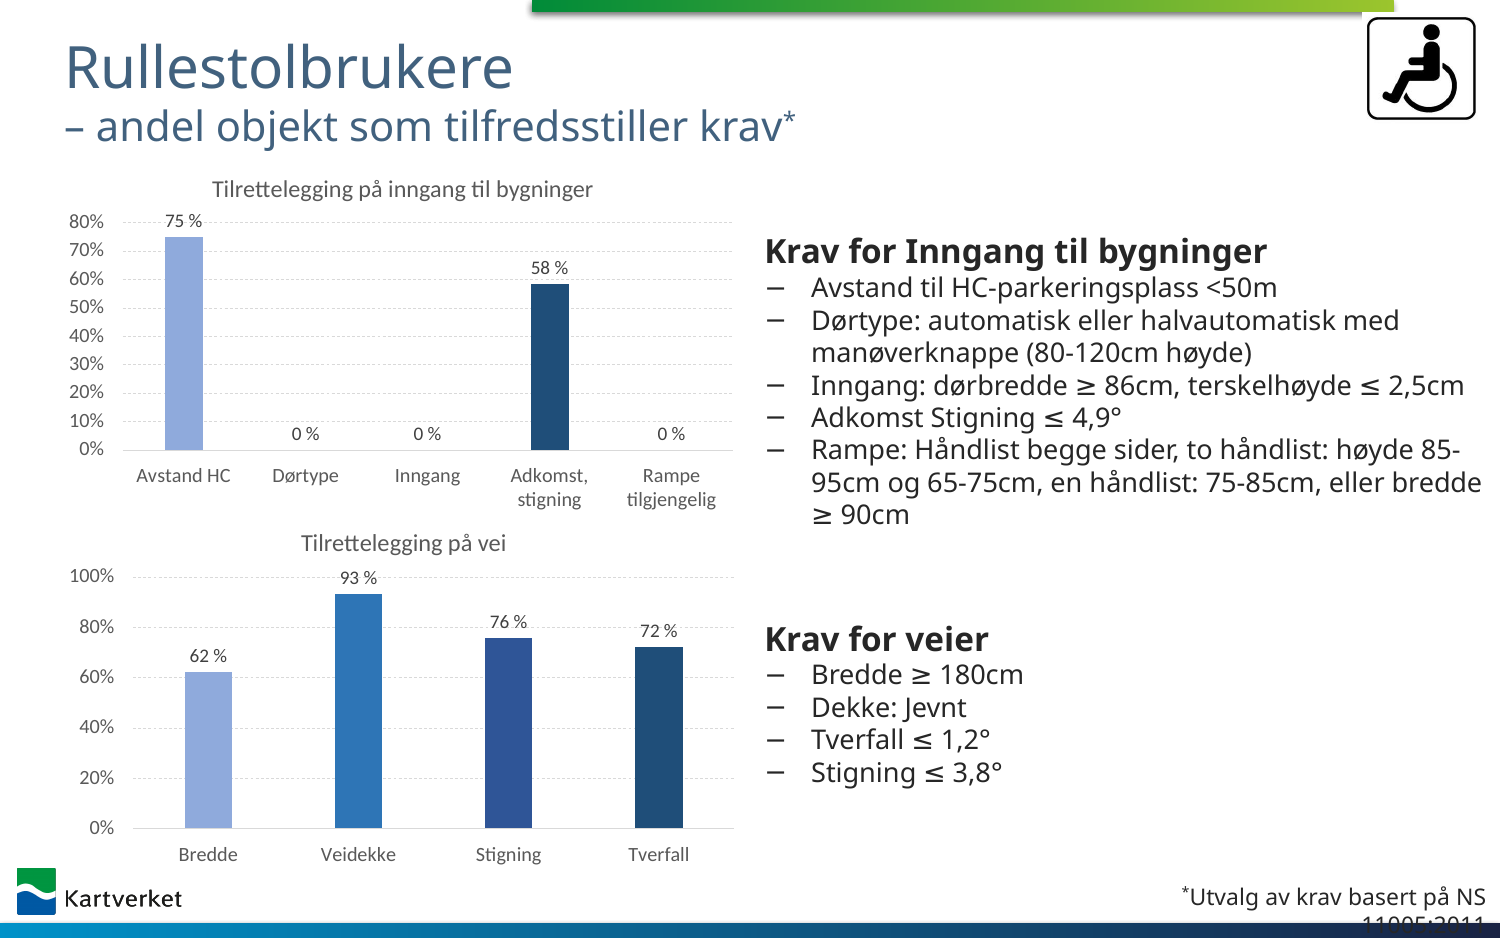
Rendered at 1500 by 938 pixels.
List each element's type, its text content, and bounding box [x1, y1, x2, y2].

picture [62, 166, 744, 519]
text_box *Utvalg av krav basert på NS 11005:2011 [1068, 873, 1500, 938]
picture [1362, 12, 1481, 126]
text_box Krav for Inngang til bygninger Avstand til HC-parkeringsplass <50m Dørtype: automatisk eller halvautomatisk med manøverknappe (80-120cm høyde) Inngang: dørbredde ≥ 86cm, terskelhøyde ≤ 2,5cm Adkomst Stigning ≤ 4,9° Rampe: Håndlist begge sider, to håndlist: høyde 85-95cm og 65-75cm, en håndlist: 75-85cm, eller bredde ≥ 90cm [749, 223, 1500, 538]
text_box Krav for veier Bredde ≥ 180cm Dekke: Jevnt Tverfall ≤ 1,2° Stigning ≤ 3,8° [749, 610, 1500, 795]
text_box Rullestolbrukere – andel objekt som tilfredsstiller krav* [49, 25, 1431, 158]
picture [62, 520, 746, 874]
